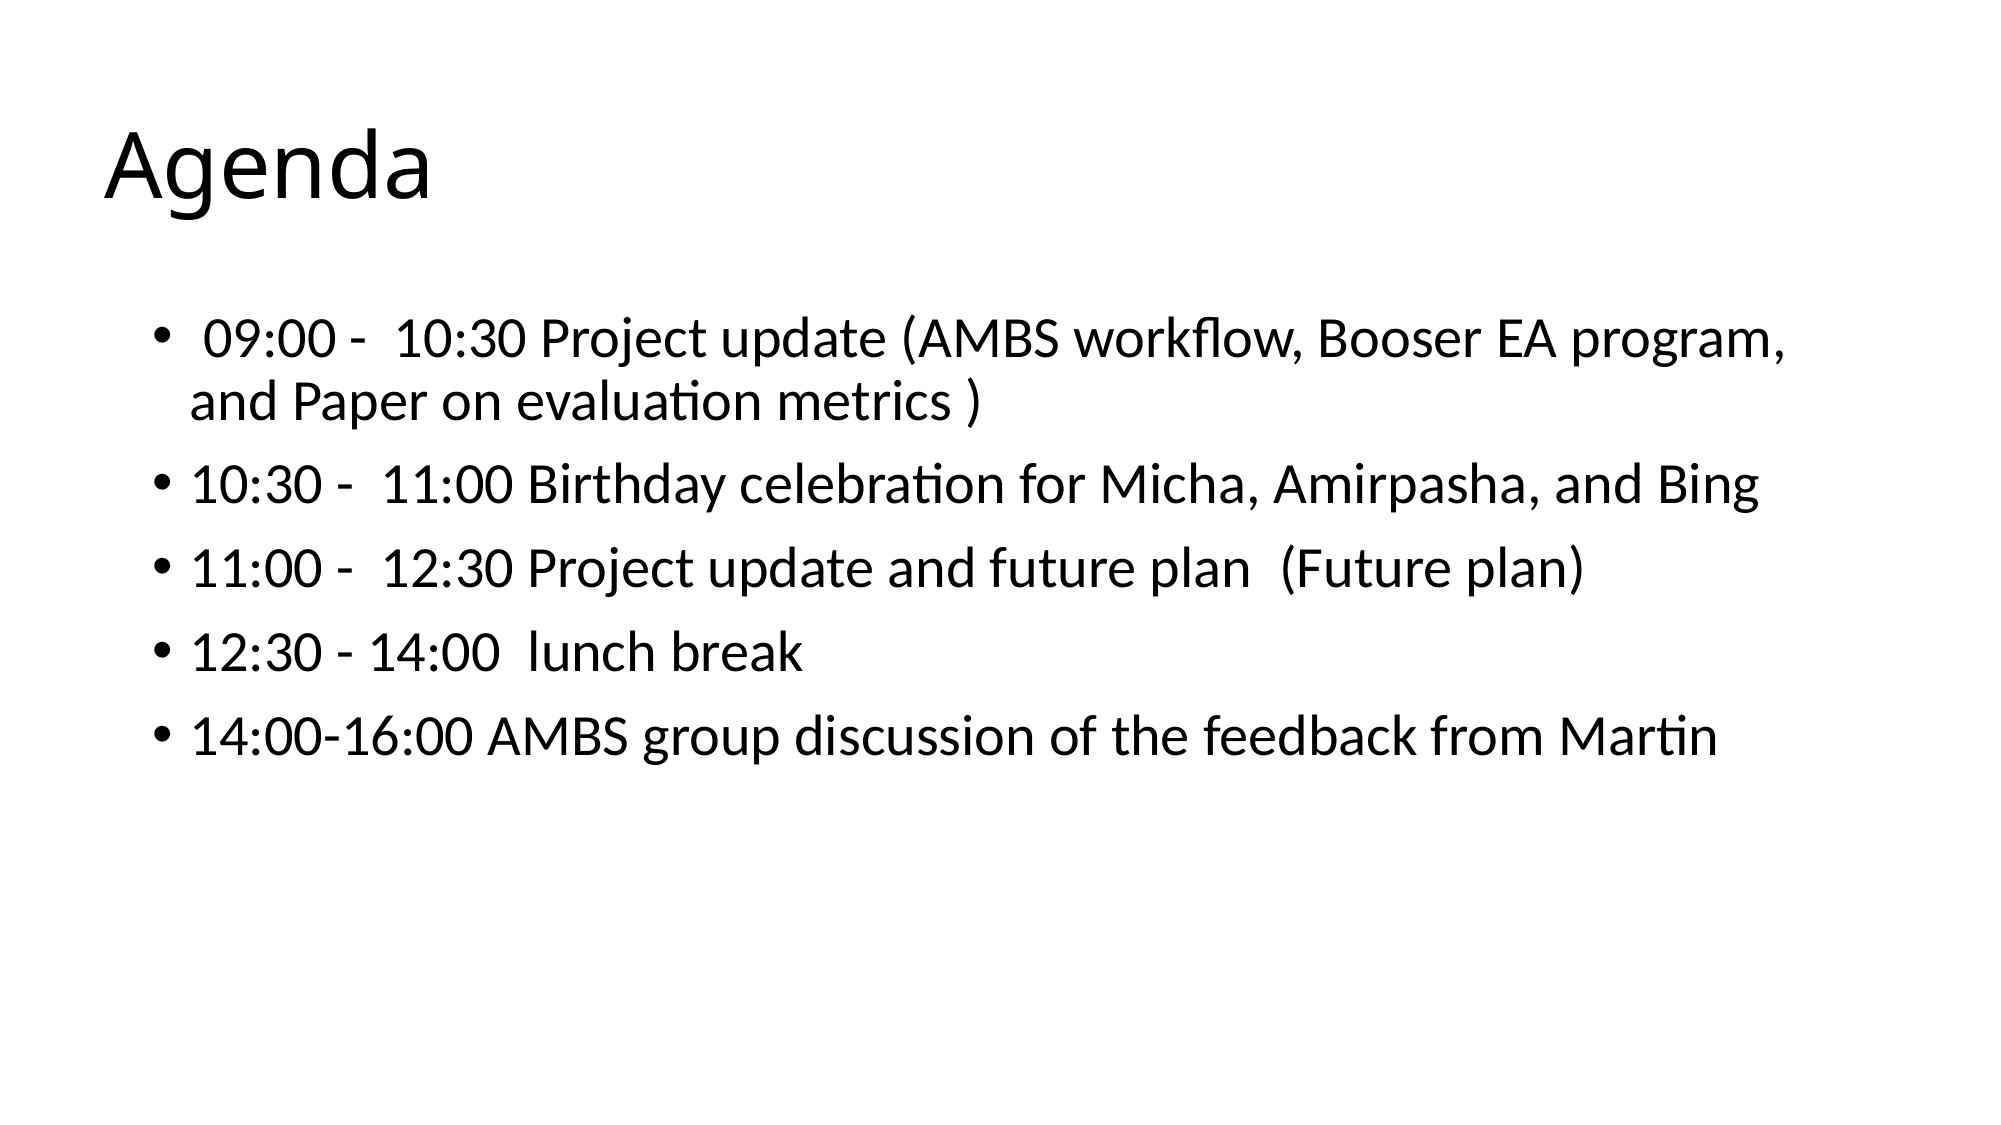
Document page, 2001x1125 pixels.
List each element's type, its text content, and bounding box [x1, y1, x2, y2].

list 09:00 - 10:30 Project update (AMBS workflow, Booser EA program, and Paper on evaluation metrics ) 10:30 - 11:00 Birthday celebration for Micha, Amirpasha, and Bing 11:00 - 12:30 Project update and future plan (Future plan) 12:30 - 14:00 lunch break 14:00-16:00 AMBS group discussion of the feedback from Martin [137, 299, 1863, 1014]
title Agenda [89, 59, 1815, 278]
